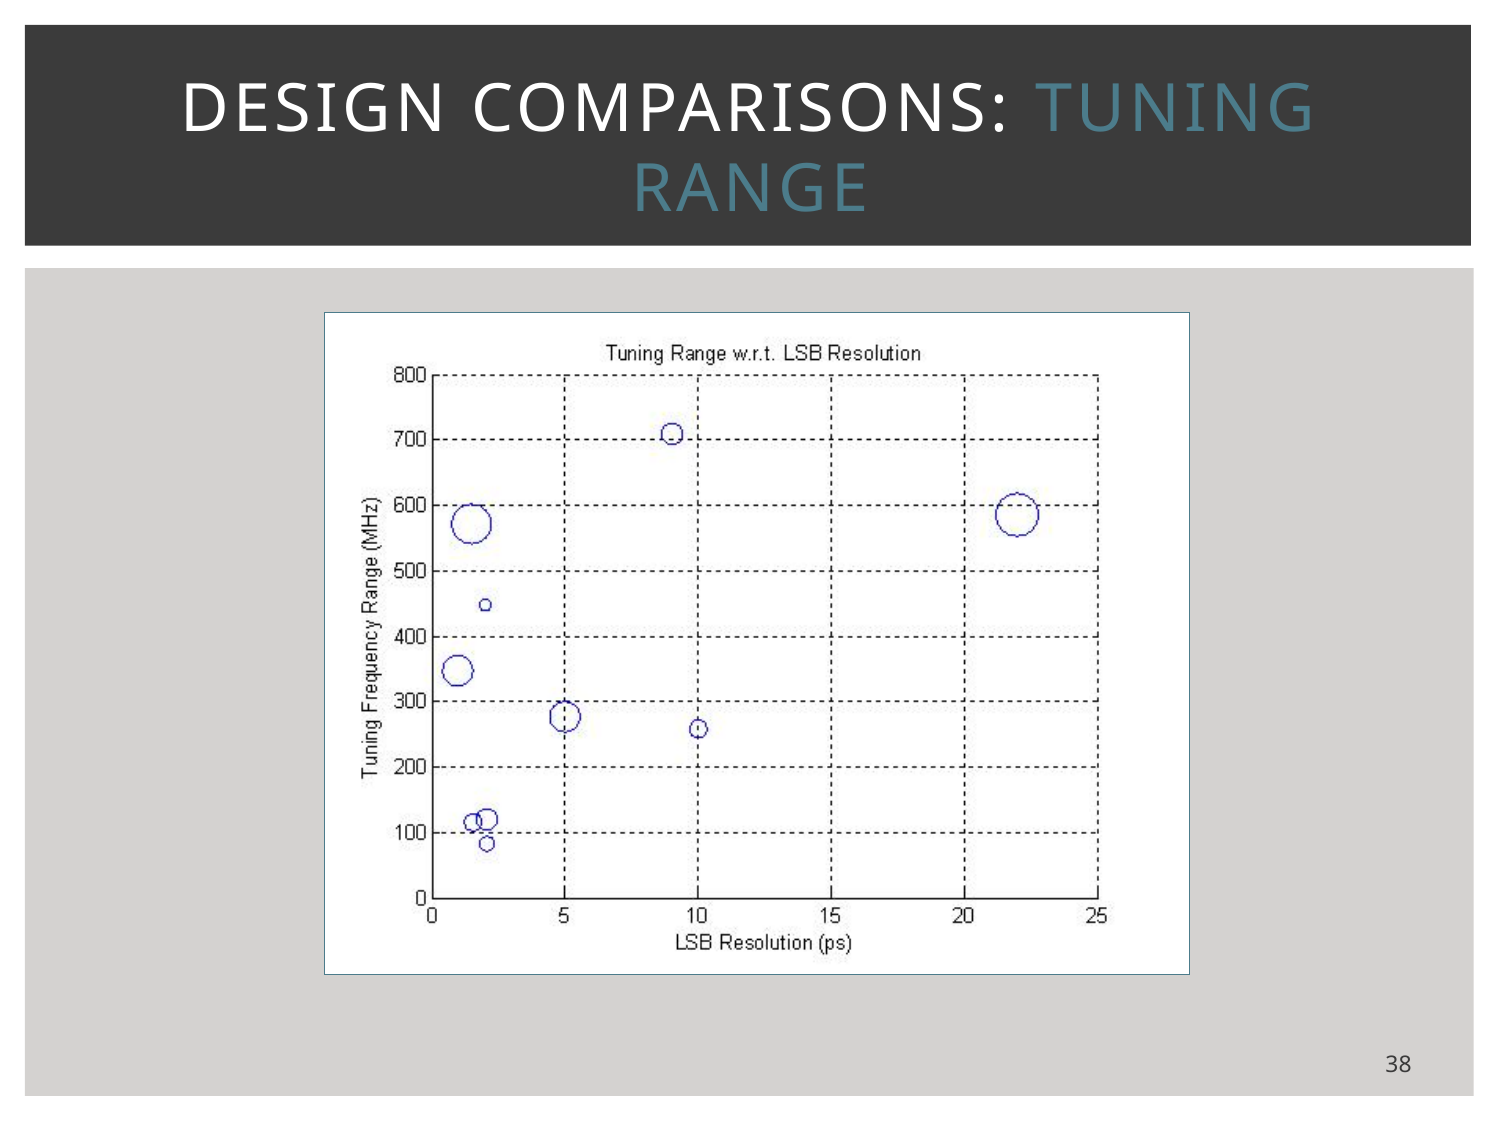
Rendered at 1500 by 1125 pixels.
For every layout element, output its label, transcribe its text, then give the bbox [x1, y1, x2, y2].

slide_number 38 [1349, 1041, 1448, 1089]
title DESIGN COMPARISONS: TUNING RANGE [62, 58, 1438, 232]
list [324, 312, 1190, 976]
